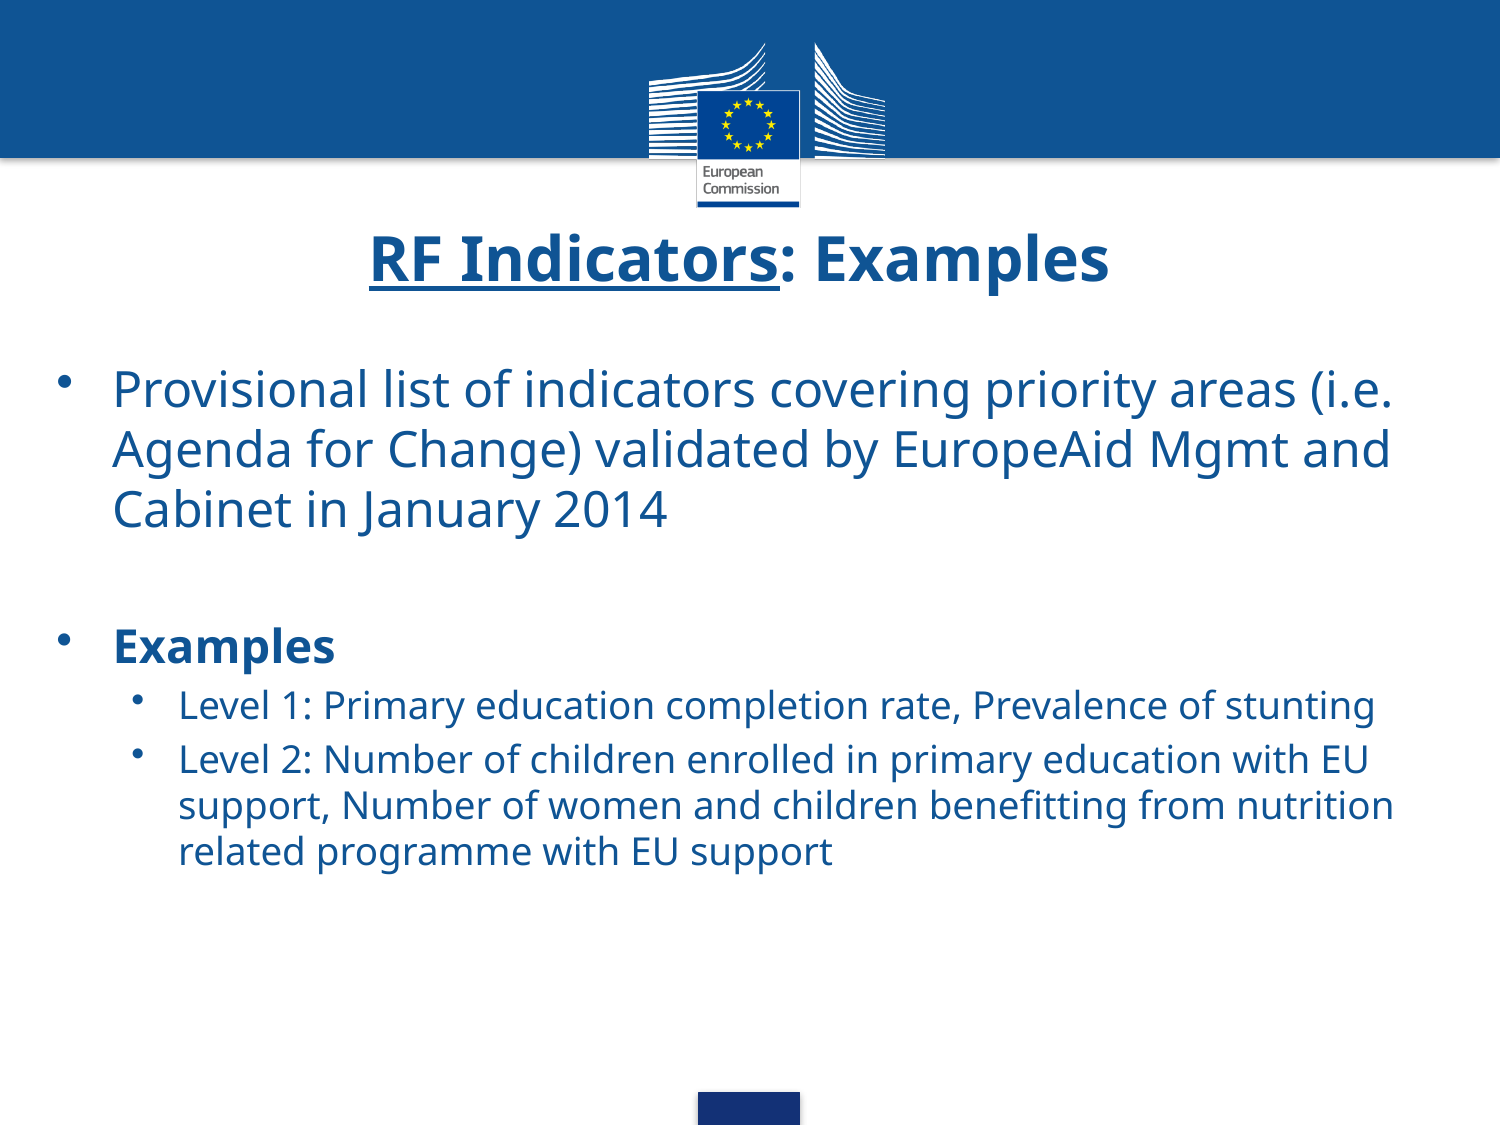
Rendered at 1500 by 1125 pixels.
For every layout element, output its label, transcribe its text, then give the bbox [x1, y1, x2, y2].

list Provisional list of indicators covering priority areas (i.e. Agenda for Change) validated by EuropeAid Mgmt and Cabinet in January 2014 Examples Level 1: Primary education completion rate, Prevalence of stunting Level 2: Number of children enrolled in primary education with EU support, Number of women and children benefitting from nutrition related programme with EU support [41, 350, 1447, 1083]
title RF Indicators: Examples [64, 184, 1415, 339]
picture [649, 42, 885, 184]
